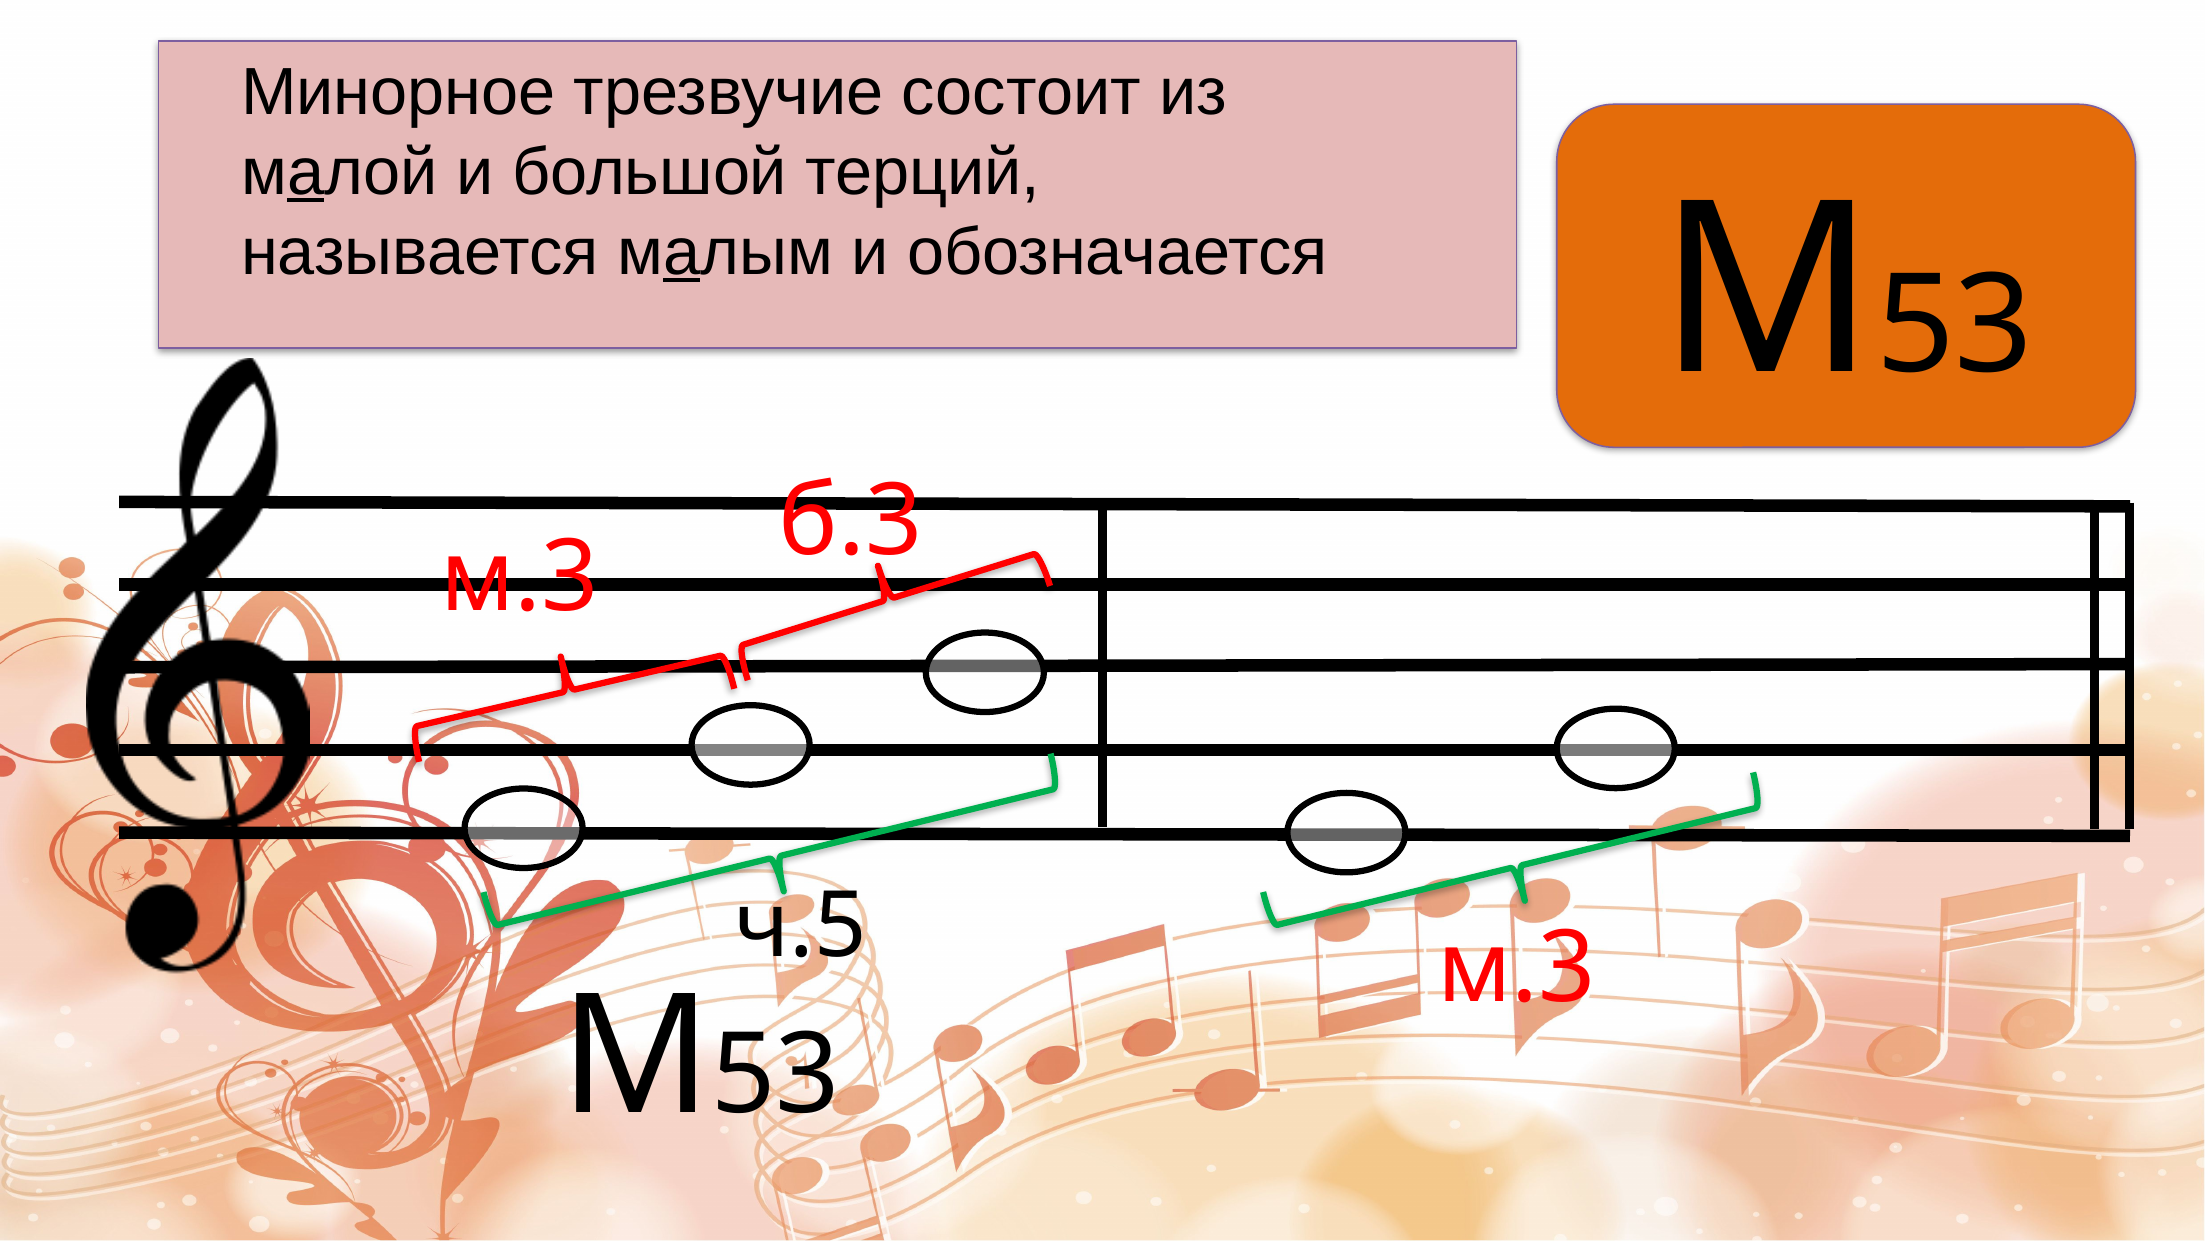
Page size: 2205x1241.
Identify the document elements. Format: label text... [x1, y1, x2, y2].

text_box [314, 663, 1097, 668]
text_box б.3 [764, 518, 963, 583]
text_box [729, 762, 1059, 832]
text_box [314, 501, 1101, 507]
text_box ч.5 [718, 857, 887, 938]
text_box [462, 786, 585, 832]
text_box [1508, 771, 1761, 832]
text_box б.3 [764, 447, 963, 499]
text_box [468, 847, 579, 871]
text_box [1289, 847, 1404, 873]
text_box [930, 551, 1053, 583]
text_box [675, 652, 730, 663]
text_box м.3 [425, 518, 624, 583]
text_box [924, 679, 1046, 715]
text_box м.3 [1422, 893, 1621, 1052]
text_box [874, 562, 888, 583]
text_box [2099, 663, 2124, 668]
text_box б.3 [764, 596, 875, 605]
text_box [480, 847, 830, 929]
text_box М53 [1555, 103, 2137, 449]
text_box [1558, 762, 1674, 791]
picture [0, 0, 2205, 1241]
text_box [557, 653, 566, 663]
text_box [925, 630, 1045, 663]
text_box [738, 596, 1018, 663]
title Минорное трезвучие состоит из малой и большой терций, называется малым и обозначается [241, 73, 1406, 263]
text_box [694, 762, 807, 787]
text_box [1260, 847, 1610, 928]
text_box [1103, 501, 2131, 507]
text_box [158, 40, 1517, 349]
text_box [314, 832, 2131, 837]
text_box м.3 [425, 596, 624, 661]
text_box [1107, 663, 2090, 668]
text_box М53 [545, 938, 909, 1189]
text_box [411, 679, 738, 749]
text_box [1554, 706, 1677, 749]
text_box [689, 703, 812, 749]
text_box [1285, 790, 1408, 832]
